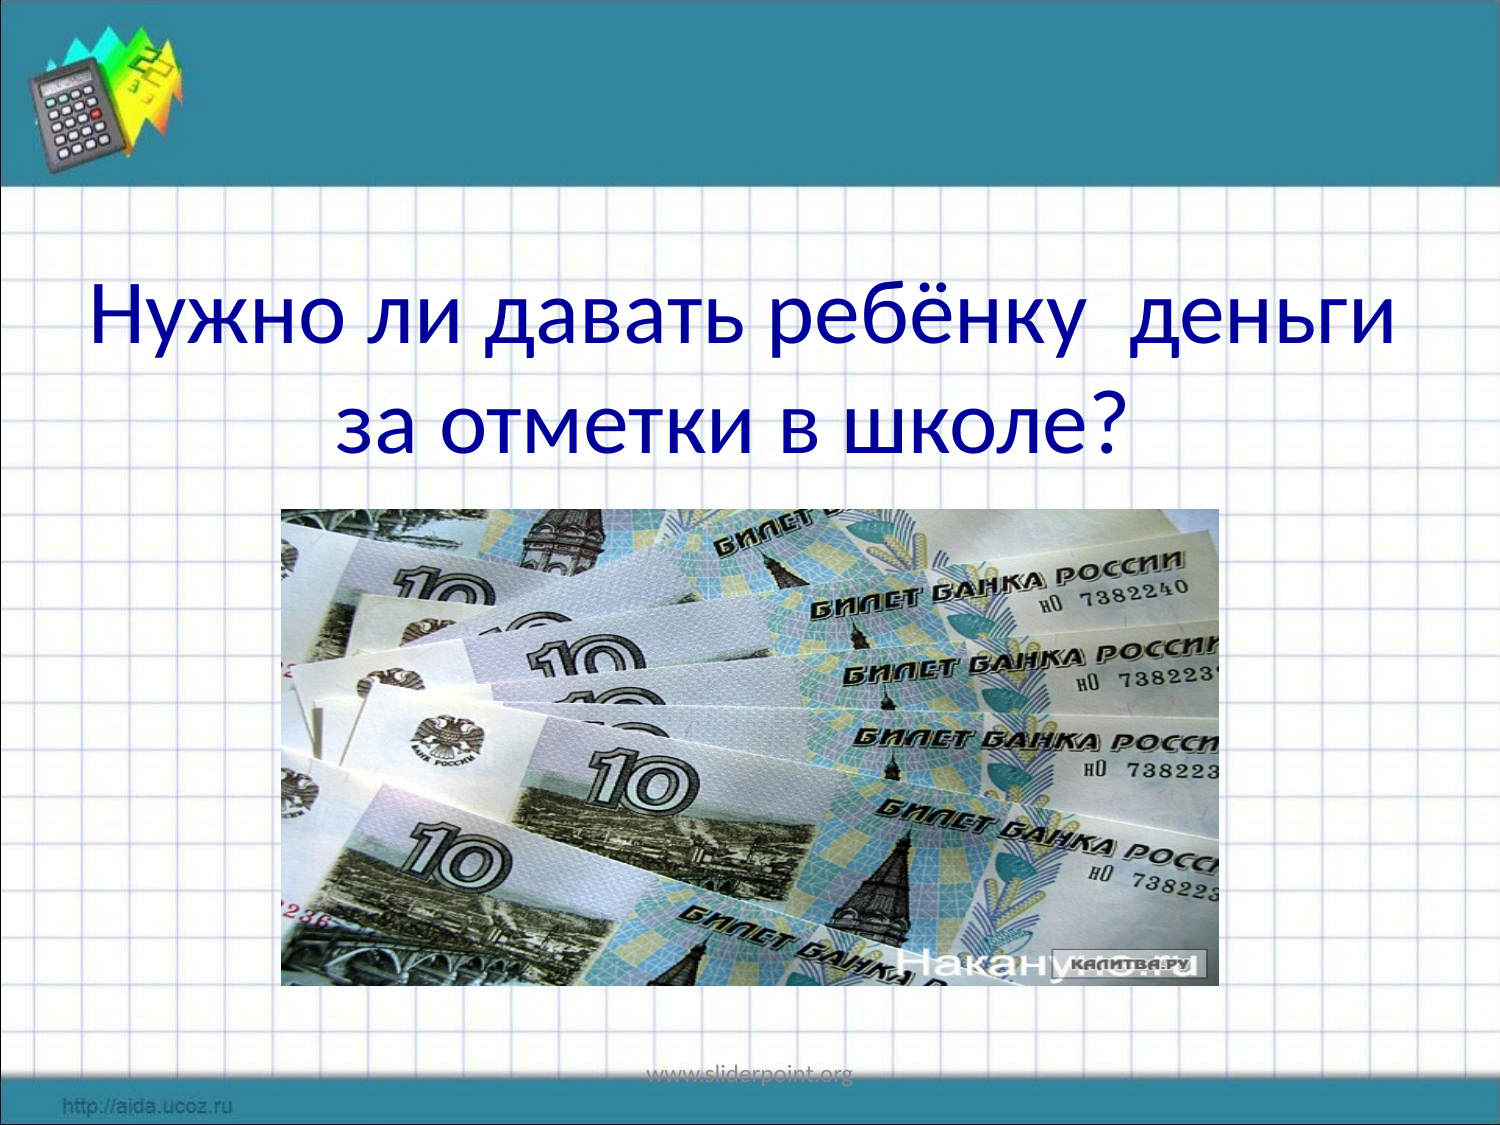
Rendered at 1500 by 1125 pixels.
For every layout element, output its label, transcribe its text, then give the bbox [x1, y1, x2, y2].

title Нужно ли давать ребёнку деньги за отметки в школе? [69, 235, 1420, 489]
picture [0, 0, 1500, 1125]
footer www.sliderpoint.org [512, 1042, 988, 1103]
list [281, 509, 1219, 986]
